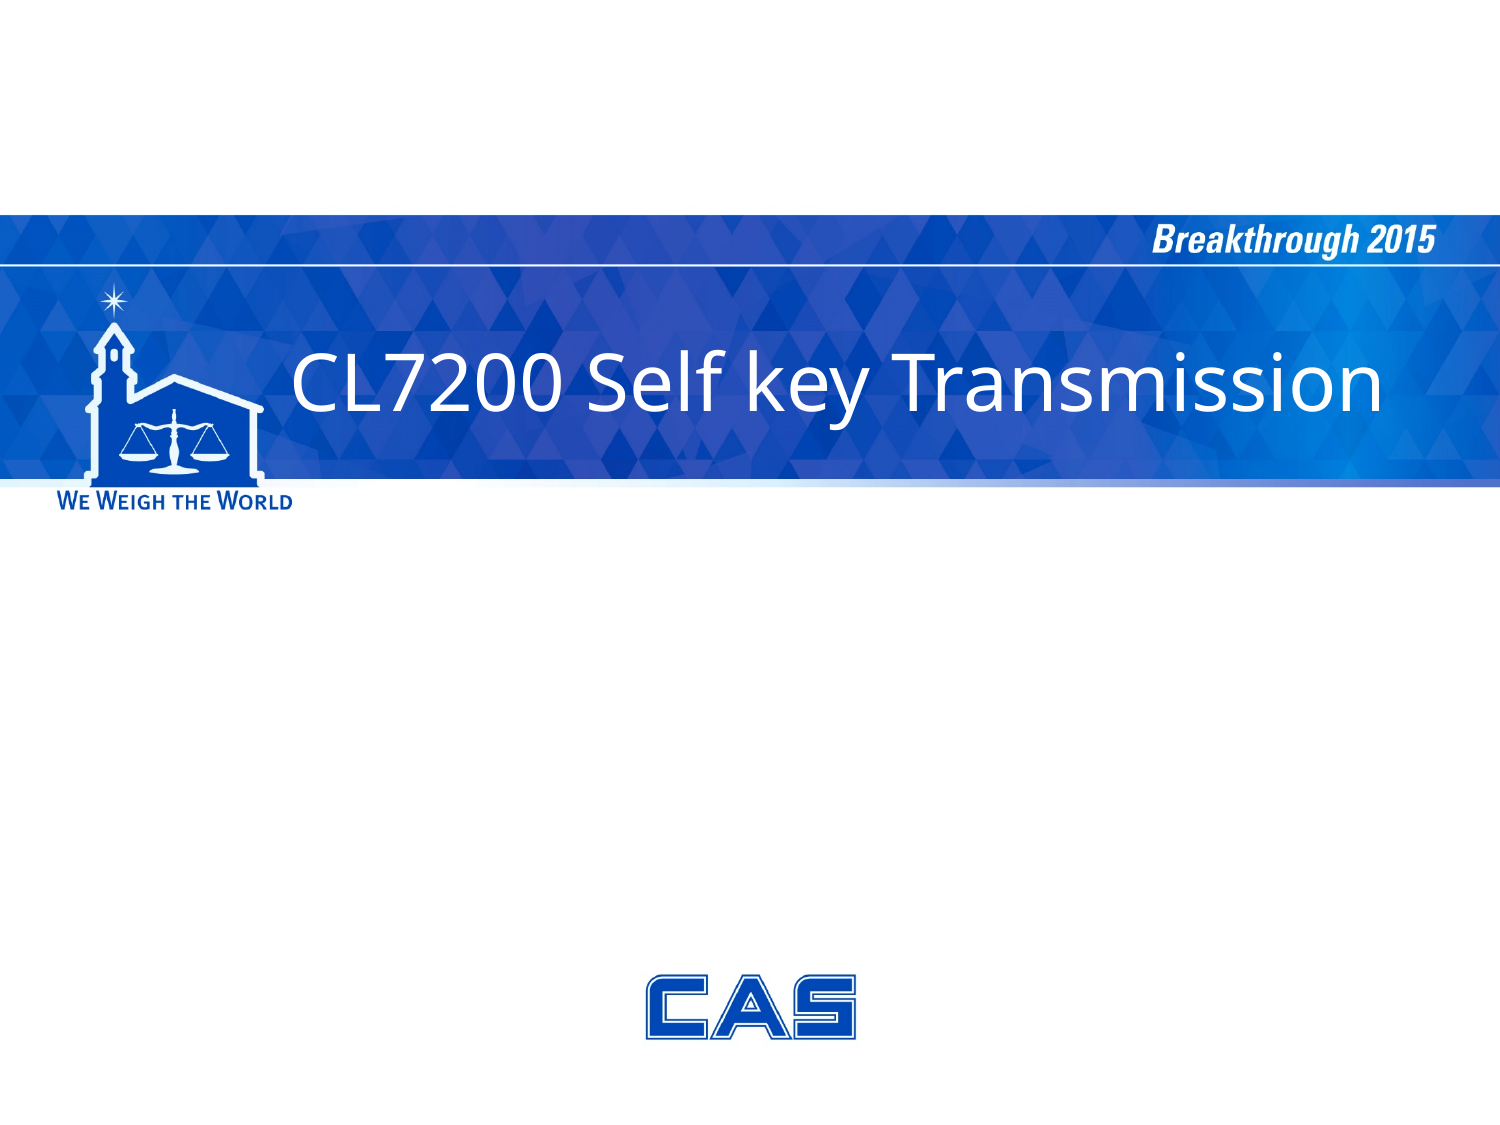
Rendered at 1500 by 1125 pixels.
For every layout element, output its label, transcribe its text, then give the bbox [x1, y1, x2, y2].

picture [0, 0, 1500, 1125]
title CL7200 Self key Transmission [253, 278, 1424, 480]
